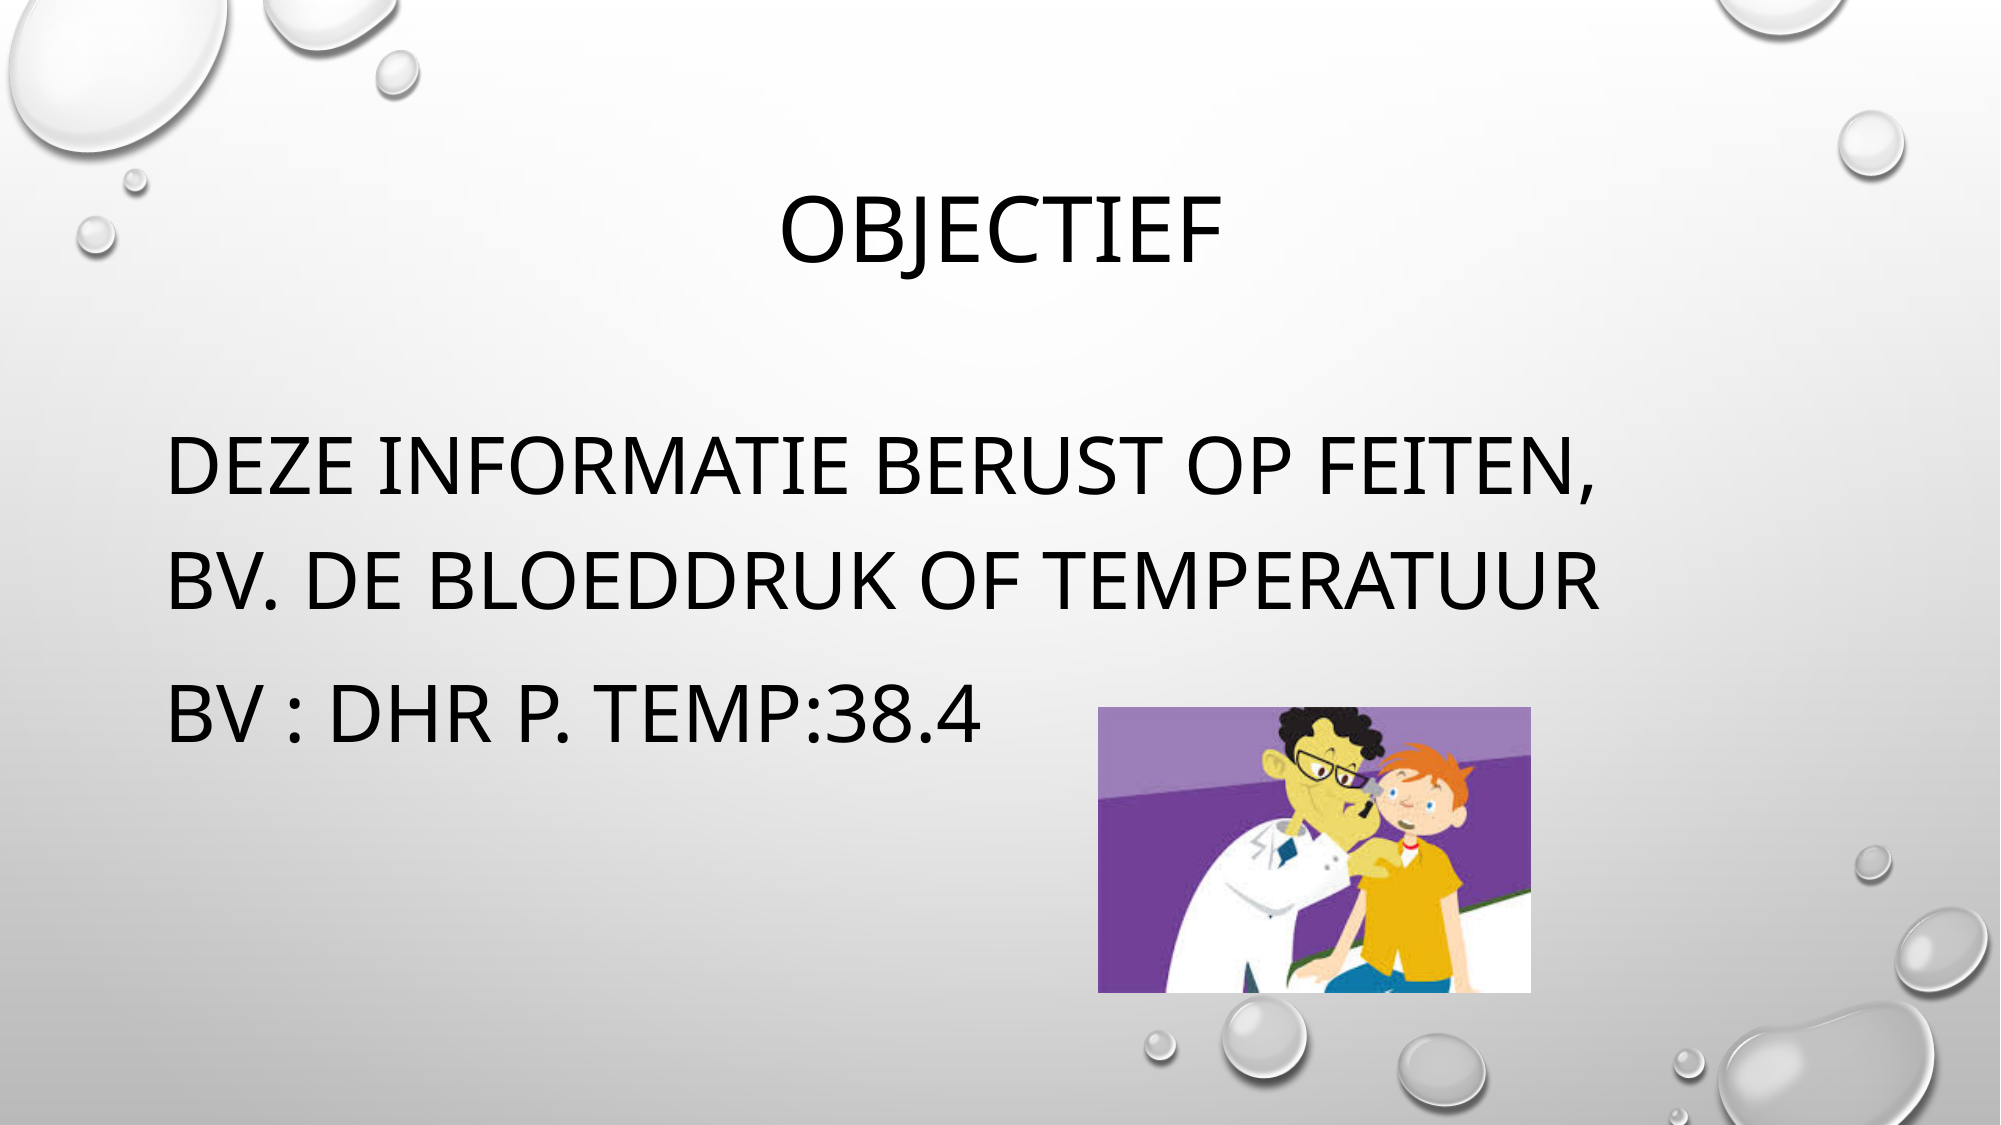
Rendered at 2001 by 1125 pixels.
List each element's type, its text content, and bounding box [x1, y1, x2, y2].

list Deze informatie berust op feiten, bv. de bloeddruk of temperatuur BV : Dhr P. temp:38.4 [149, 388, 1638, 825]
title objectief [149, 101, 1851, 364]
picture [0, 0, 2000, 1125]
